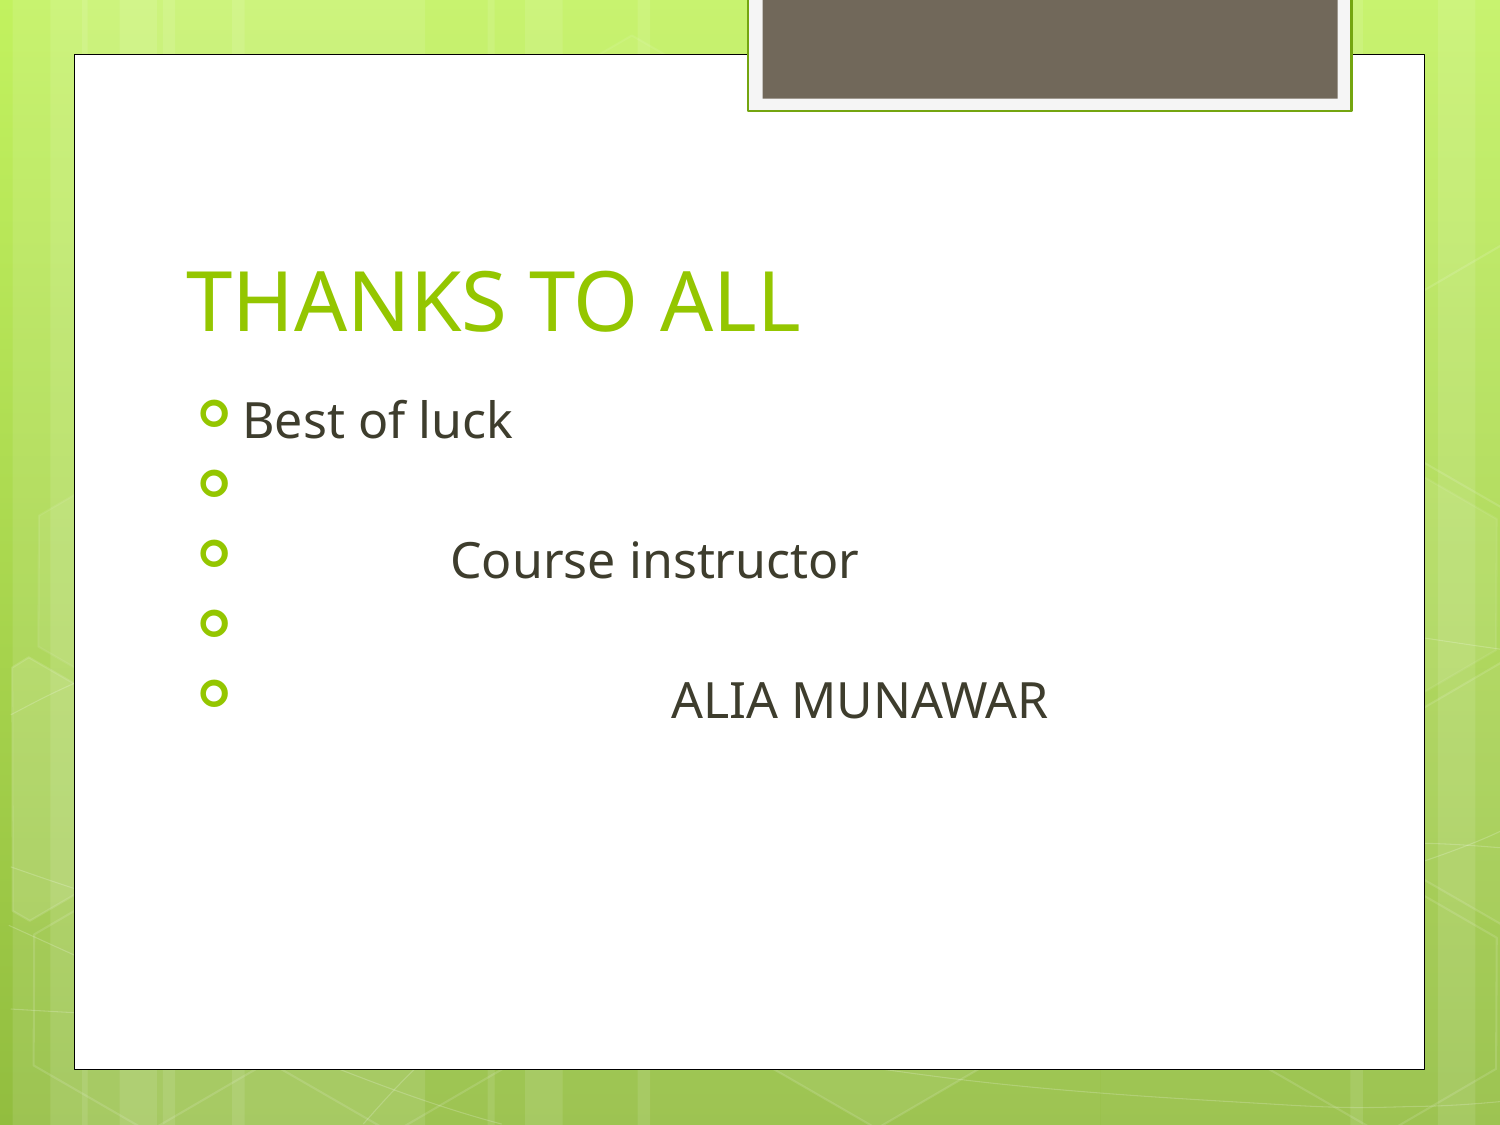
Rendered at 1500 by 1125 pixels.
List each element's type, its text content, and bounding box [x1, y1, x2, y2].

list Best of luck Course instructor ALIA MUNAWAR [171, 381, 1283, 957]
title THANKS TO ALL [171, 168, 1324, 357]
